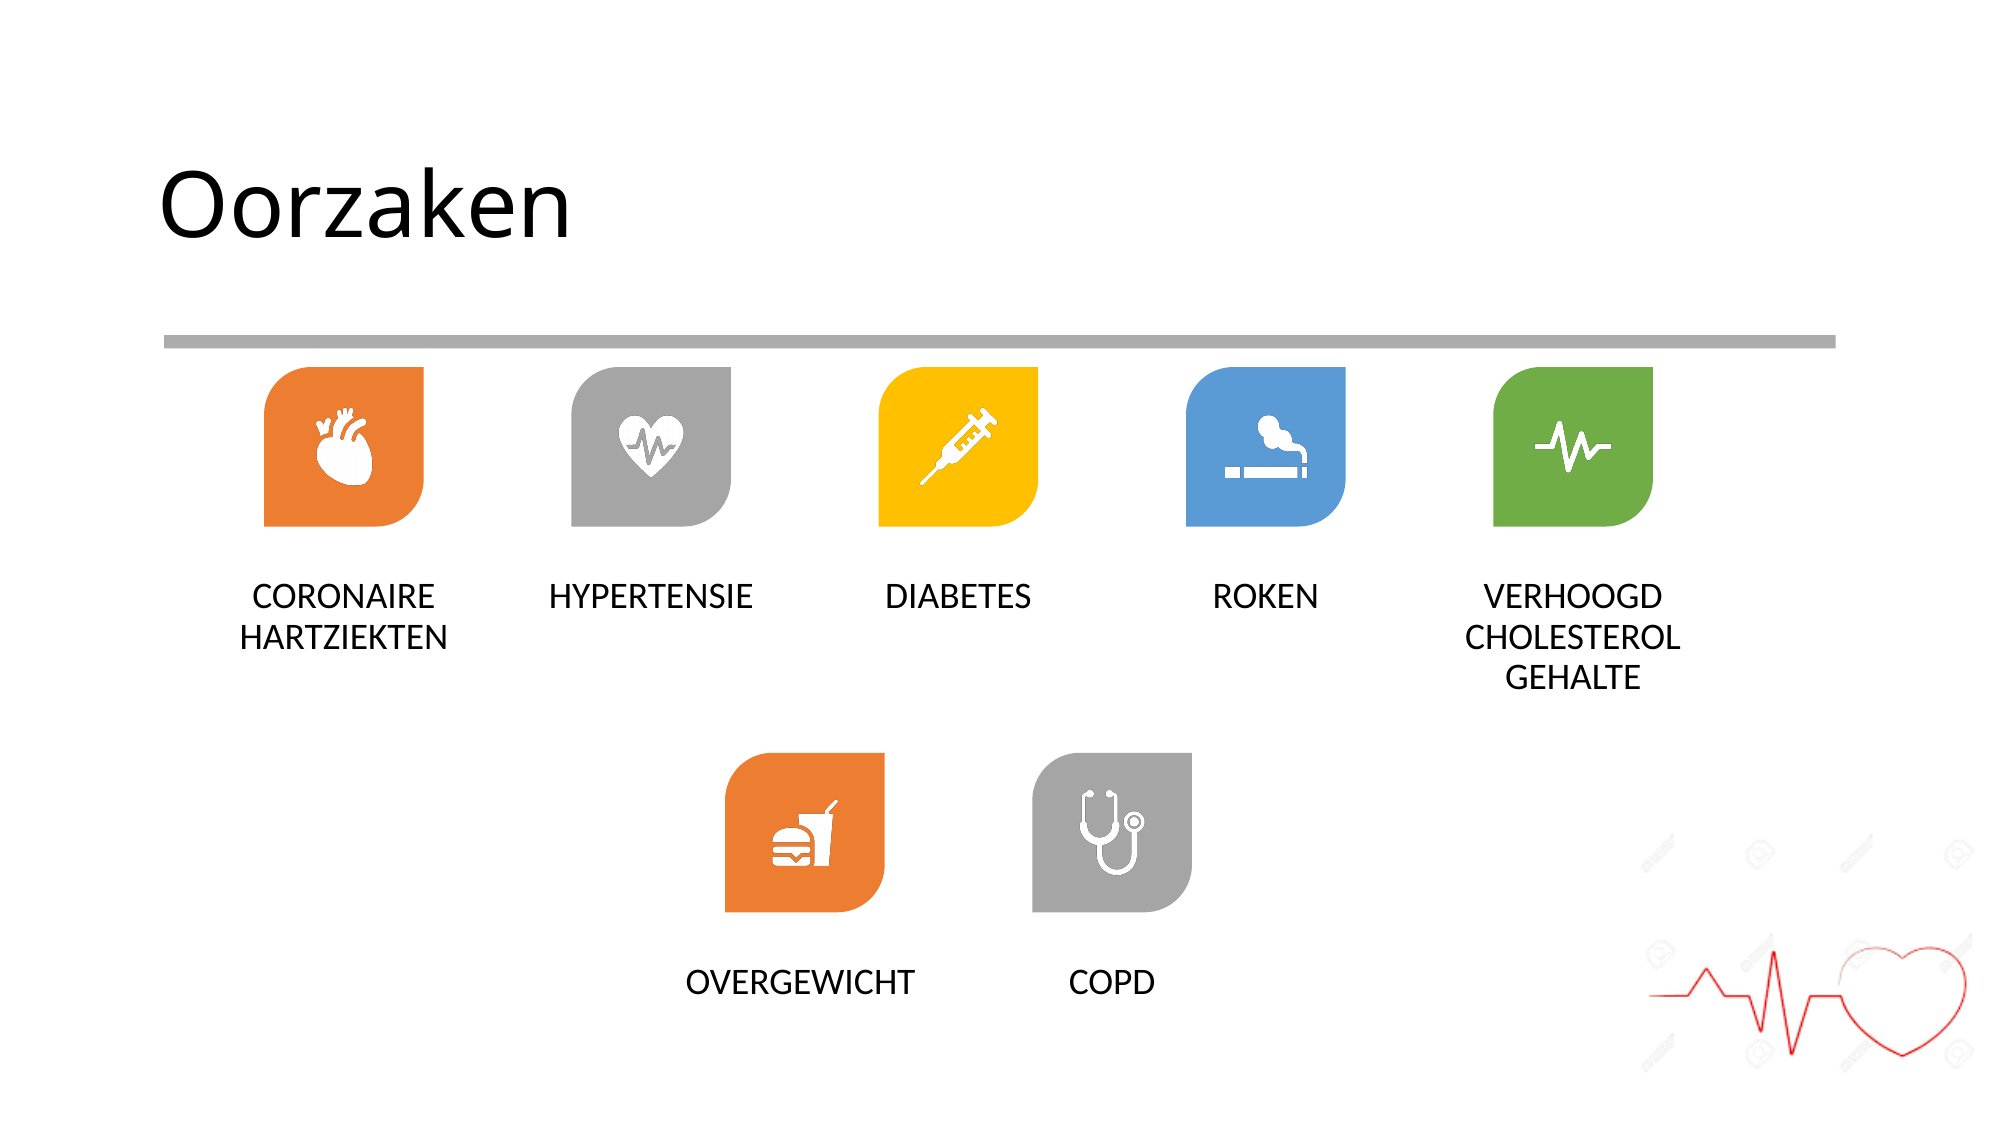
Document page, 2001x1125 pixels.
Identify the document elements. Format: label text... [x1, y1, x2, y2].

title Oorzaken [142, 99, 1858, 317]
picture [1632, 826, 1984, 1125]
text_box [163, 334, 1837, 349]
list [81, 366, 1836, 1074]
